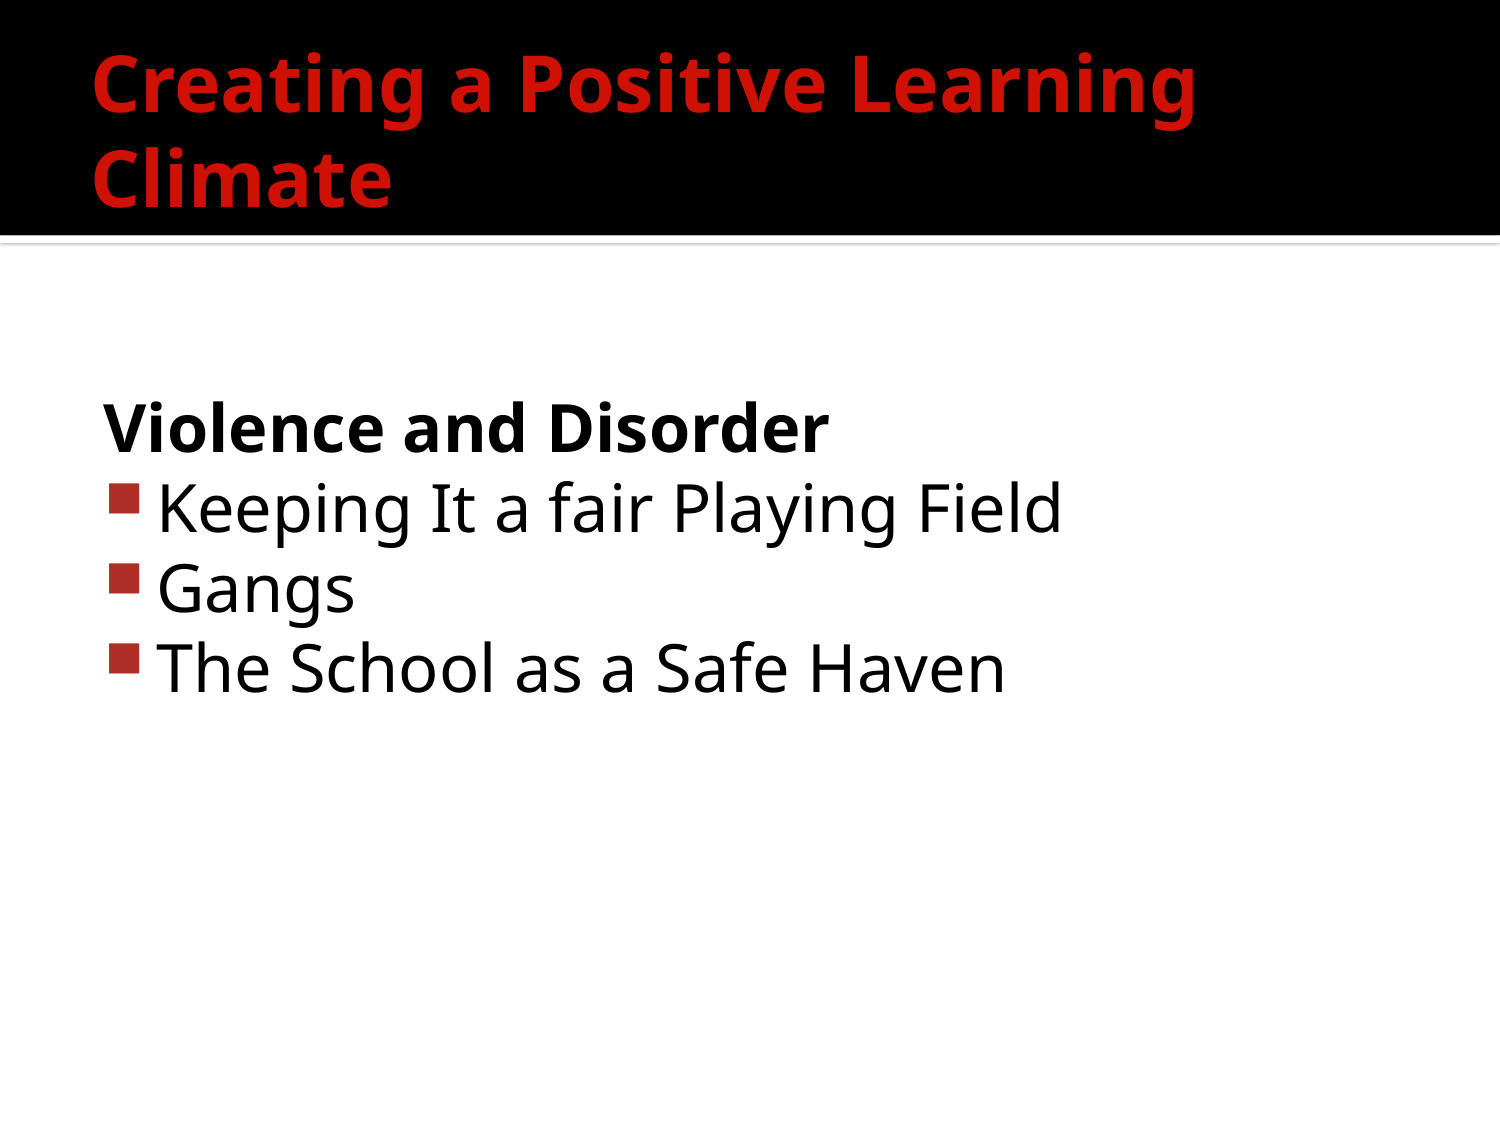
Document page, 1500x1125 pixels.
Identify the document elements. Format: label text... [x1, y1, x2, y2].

list Violence and Disorder Keeping It a fair Playing Field Gangs The School as a Safe Haven [75, 291, 1425, 1050]
title Creating a Positive Learning Climate [75, 25, 1425, 231]
